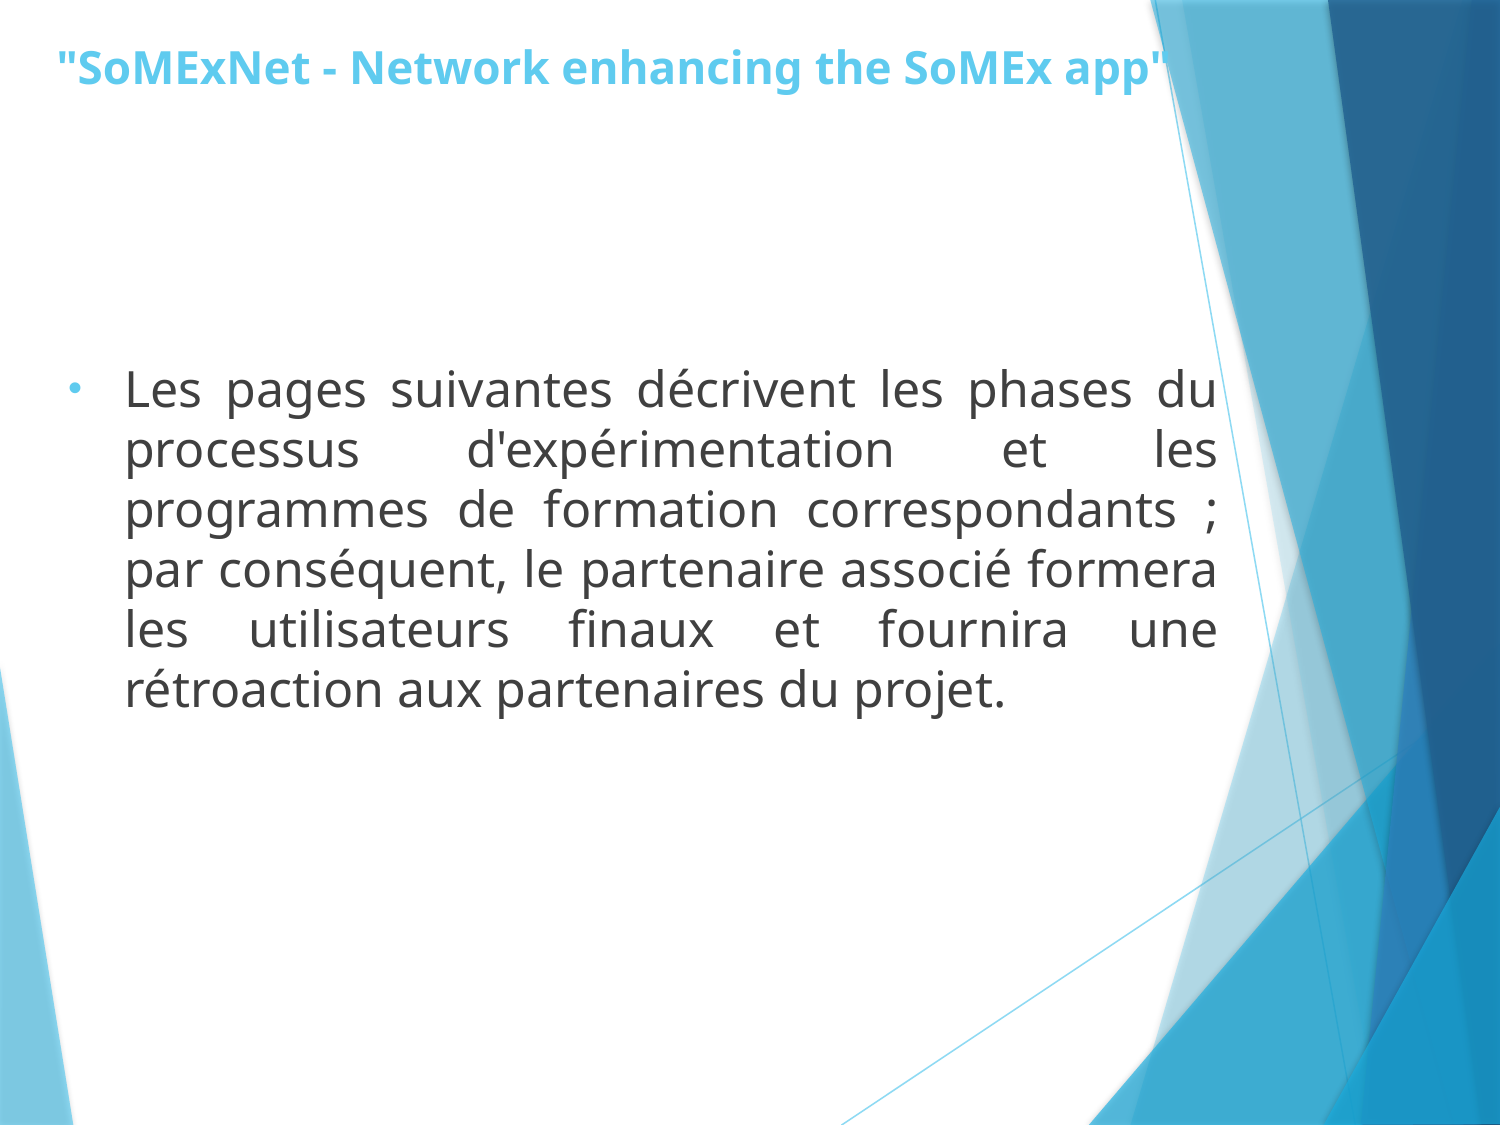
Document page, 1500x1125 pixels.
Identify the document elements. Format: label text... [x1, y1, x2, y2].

title "SoMExNet - Network enhancing the SoMEx app" [41, 30, 1415, 114]
list Les pages suivantes décrivent les phases du processus d'expérimentation et les programmes de formation correspondants ; par conséquent, le partenaire associé formera les utilisateurs finaux et fournira une rétroaction aux partenaires du projet. [53, 349, 1235, 752]
